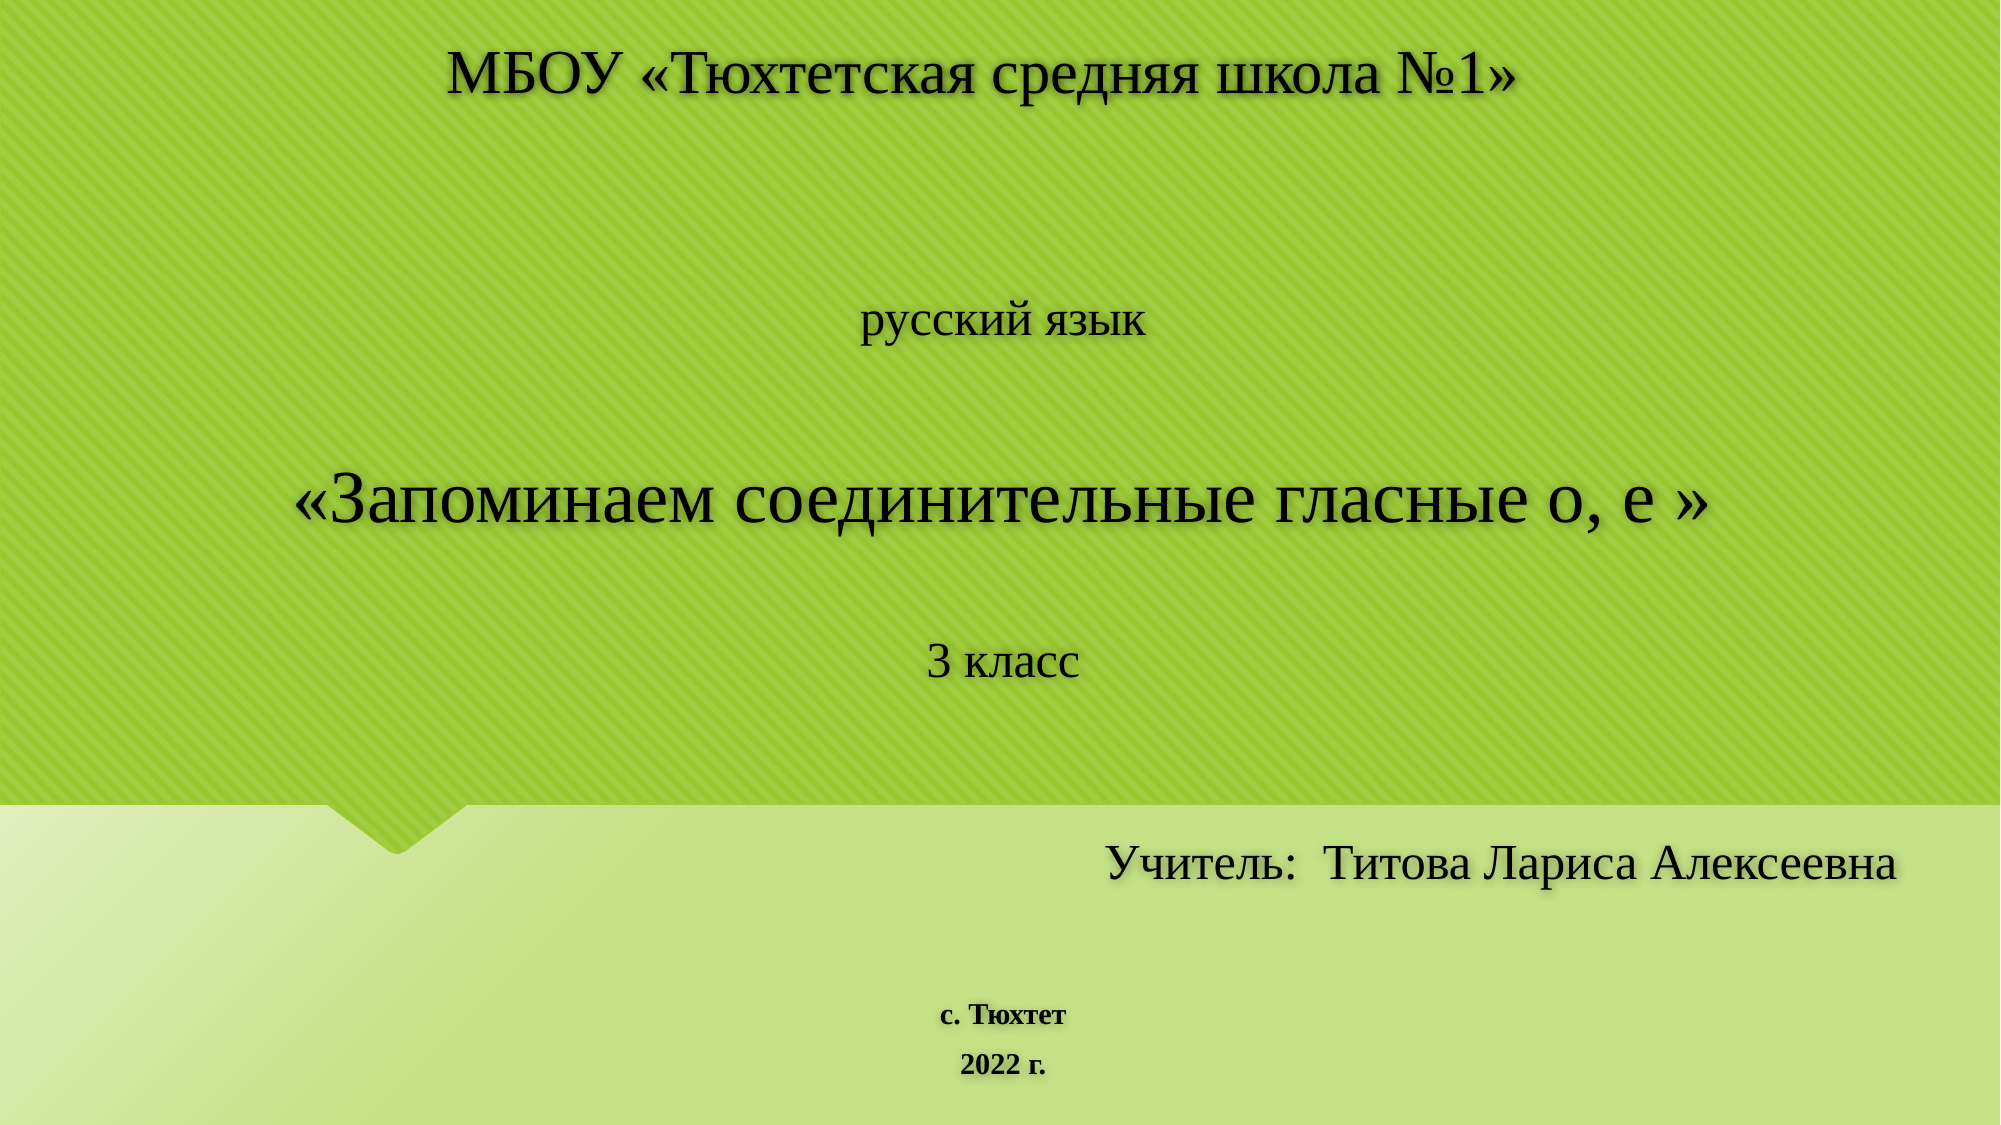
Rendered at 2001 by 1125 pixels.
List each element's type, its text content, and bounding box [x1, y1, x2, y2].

title МБОУ «Тюхтетская средняя школа №1» [431, 90, 2000, 189]
subtitle русский язык «Запоминаем соединительные гласные о, е » 3 класс Учитель: Титова Лариса Алексеевна с. Тюхтет 2022 г. [22, 165, 1984, 1112]
